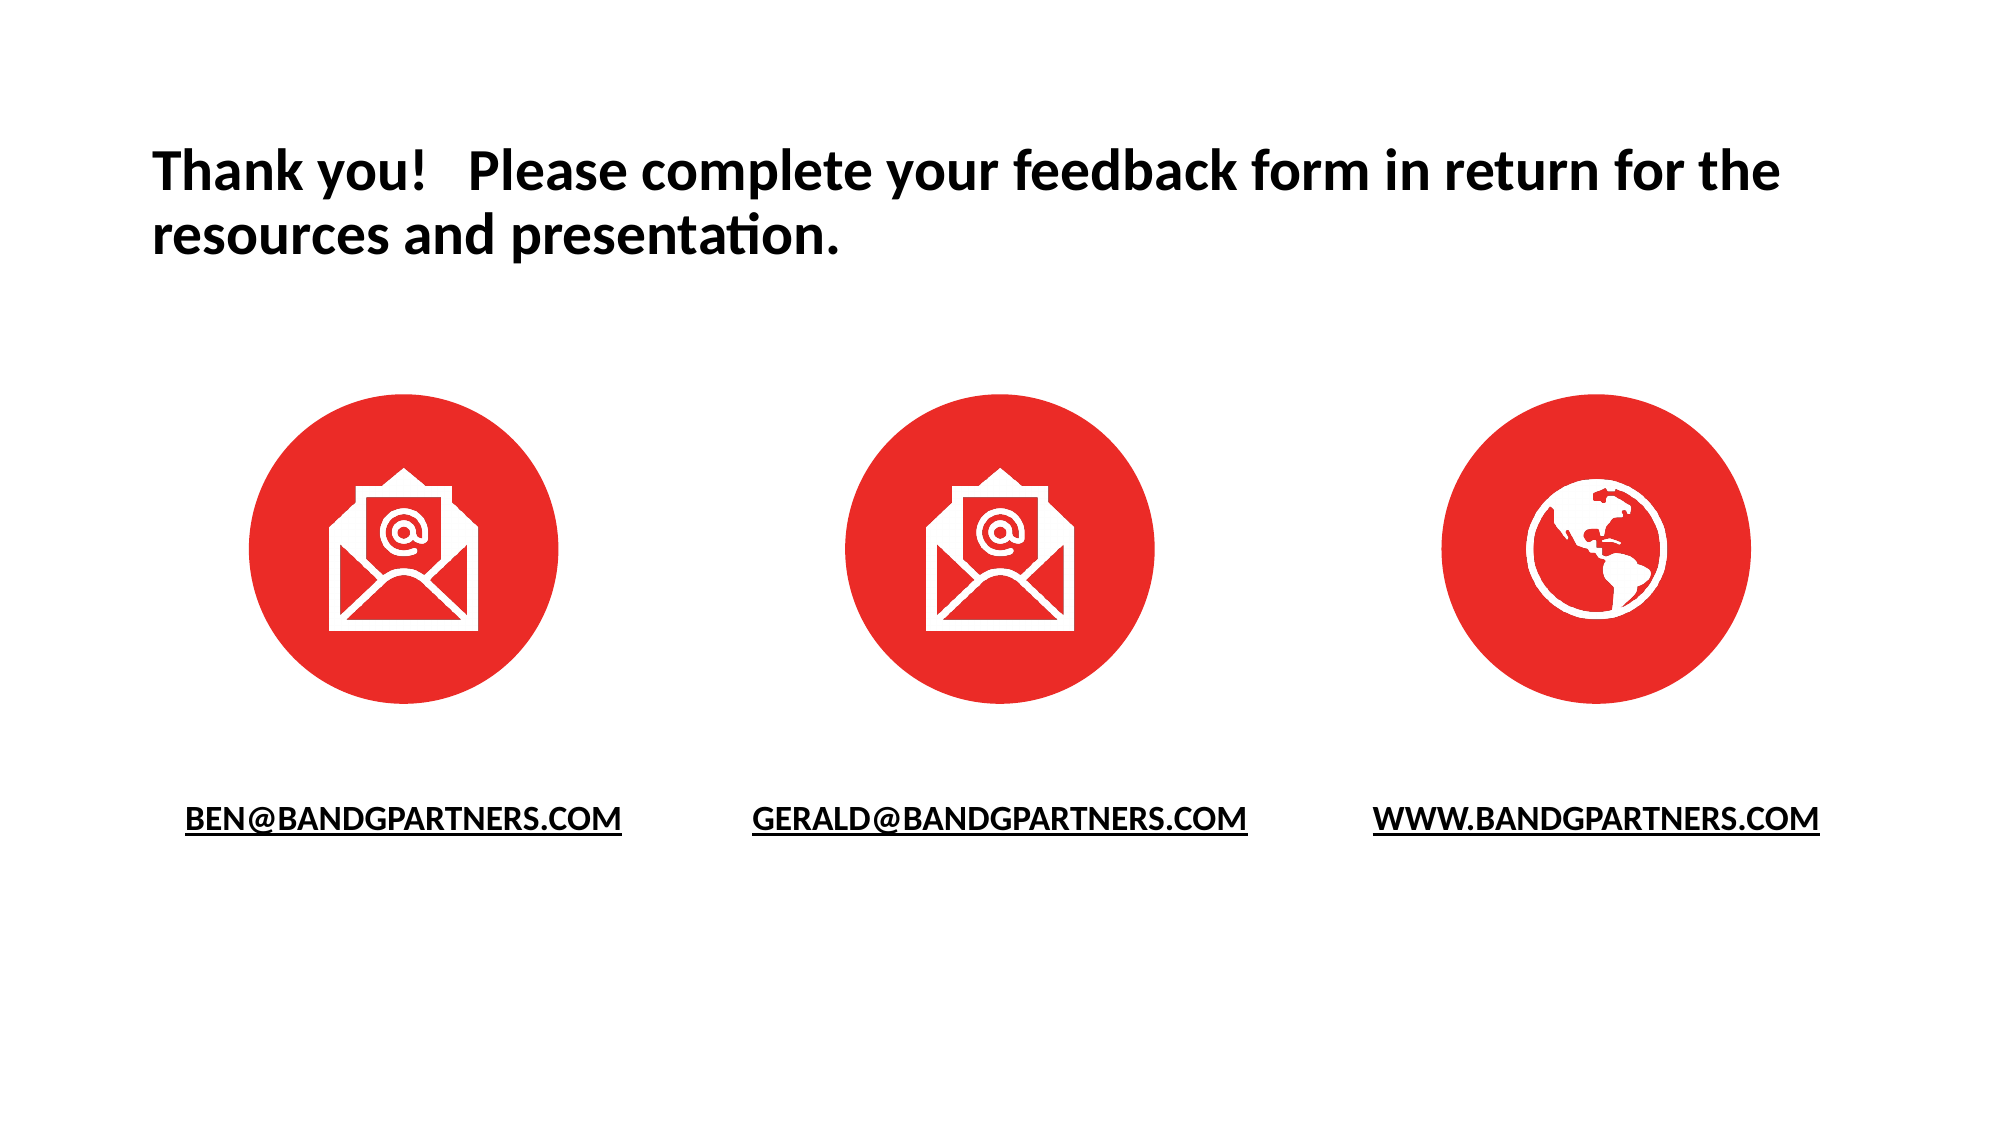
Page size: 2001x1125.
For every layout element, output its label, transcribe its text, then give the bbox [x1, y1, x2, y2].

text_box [149, 394, 1851, 919]
title Thank you! Please complete your feedback form in return for the resources and presentation. [137, 59, 1863, 278]
